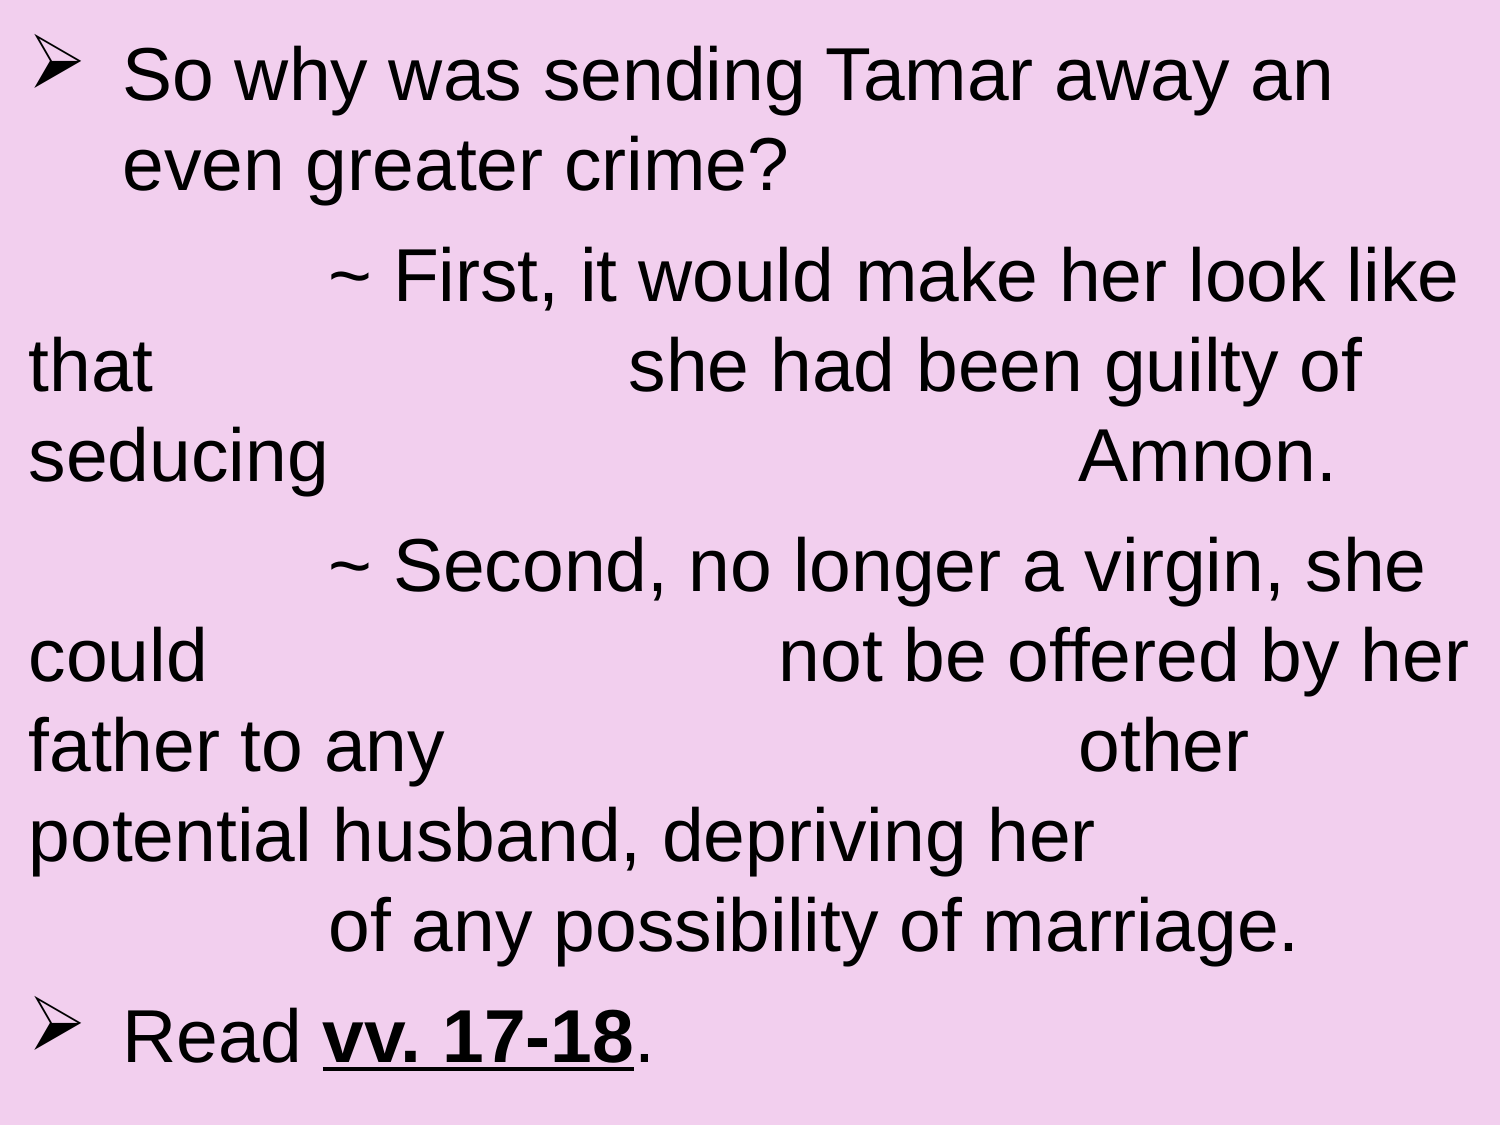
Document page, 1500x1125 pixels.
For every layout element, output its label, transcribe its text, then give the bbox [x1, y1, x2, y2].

subtitle So why was sending Tamar away an even greater crime? ~ First, it would make her look like that she had been guilty of seducing Amnon. ~ Second, no longer a virgin, she could not be offered by her father to any other potential husband, depriving her of any possibility of marriage. Read vv. 17-18. [13, 17, 1487, 1108]
